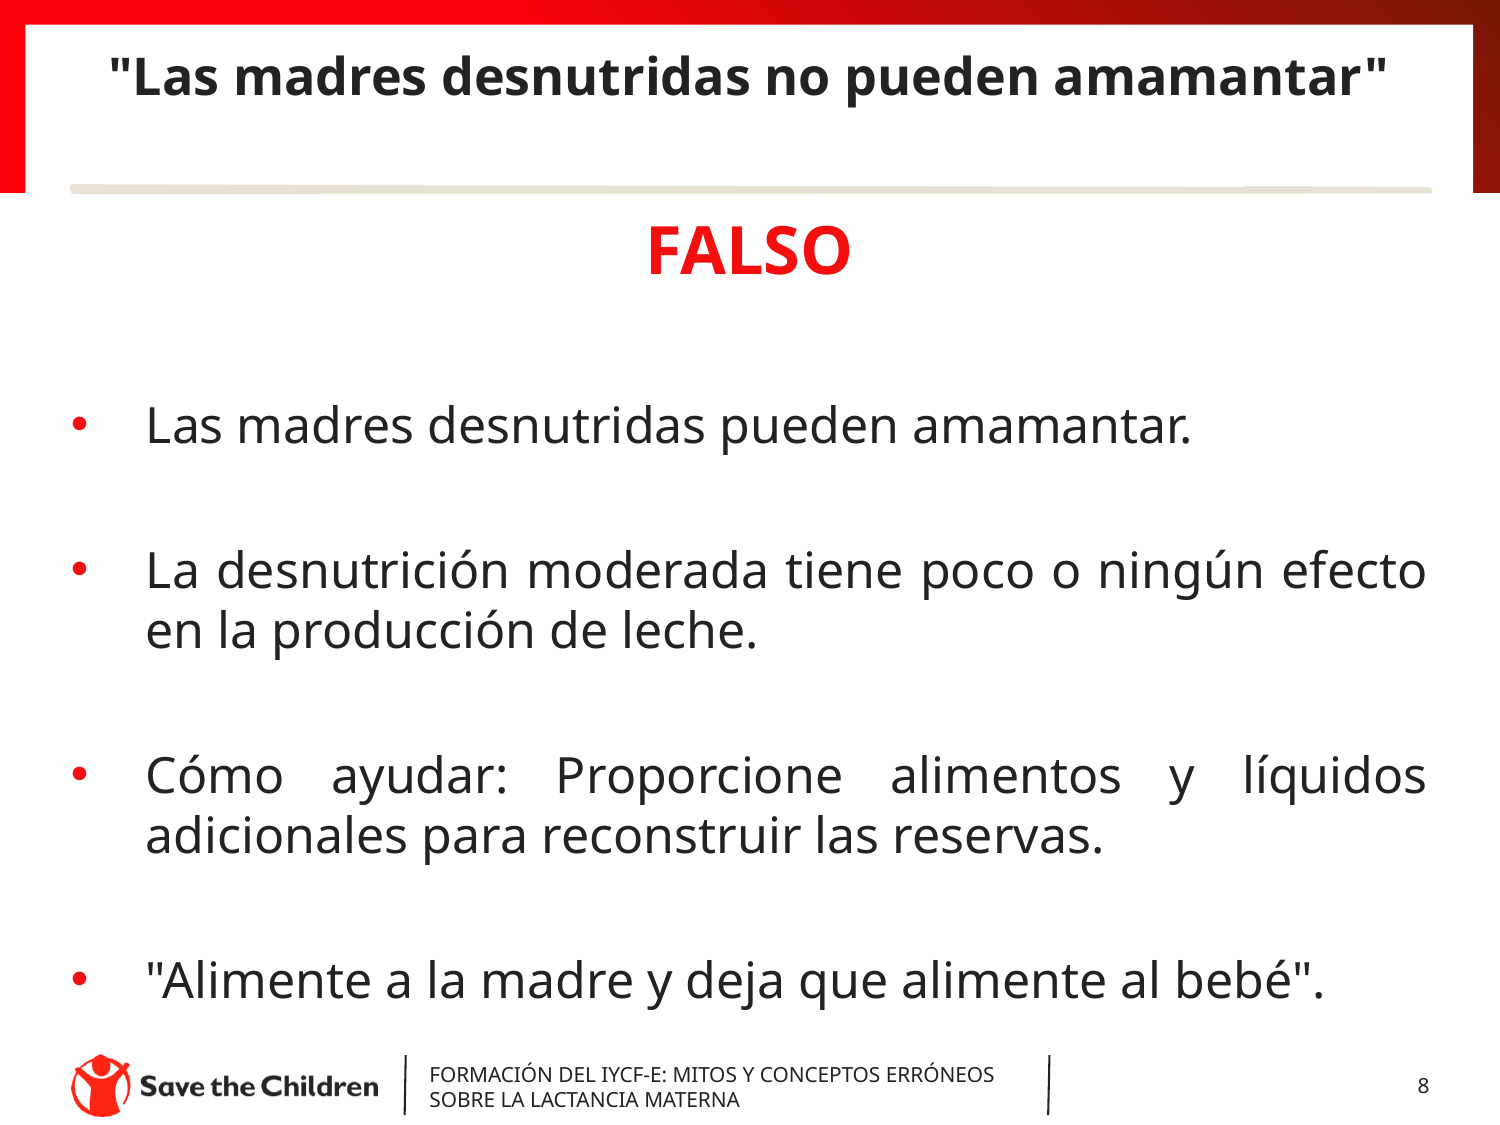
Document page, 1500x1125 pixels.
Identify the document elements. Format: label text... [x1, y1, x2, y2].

slide_number ‹#› [1317, 1056, 1445, 1117]
picture [69, 184, 1432, 194]
title "Las madres desnutridas no pueden amamantar" [69, 33, 1429, 117]
picture [71, 1054, 378, 1117]
footer FORMACIÓN DEL IYCF-E: MITOS Y CONCEPTOS ERRÓNEOS SOBRE LA LACTANCIA MATERNA [414, 1056, 1042, 1117]
list FALSO Las madres desnutridas pueden amamantar. La desnutrición moderada tiene poco o ningún efecto en la producción de leche. Cómo ayudar: Proporcione alimentos y líquidos adicionales para reconstruir las reservas. "Alimente a la madre y deja que alimente al bebé". [70, 208, 1429, 981]
